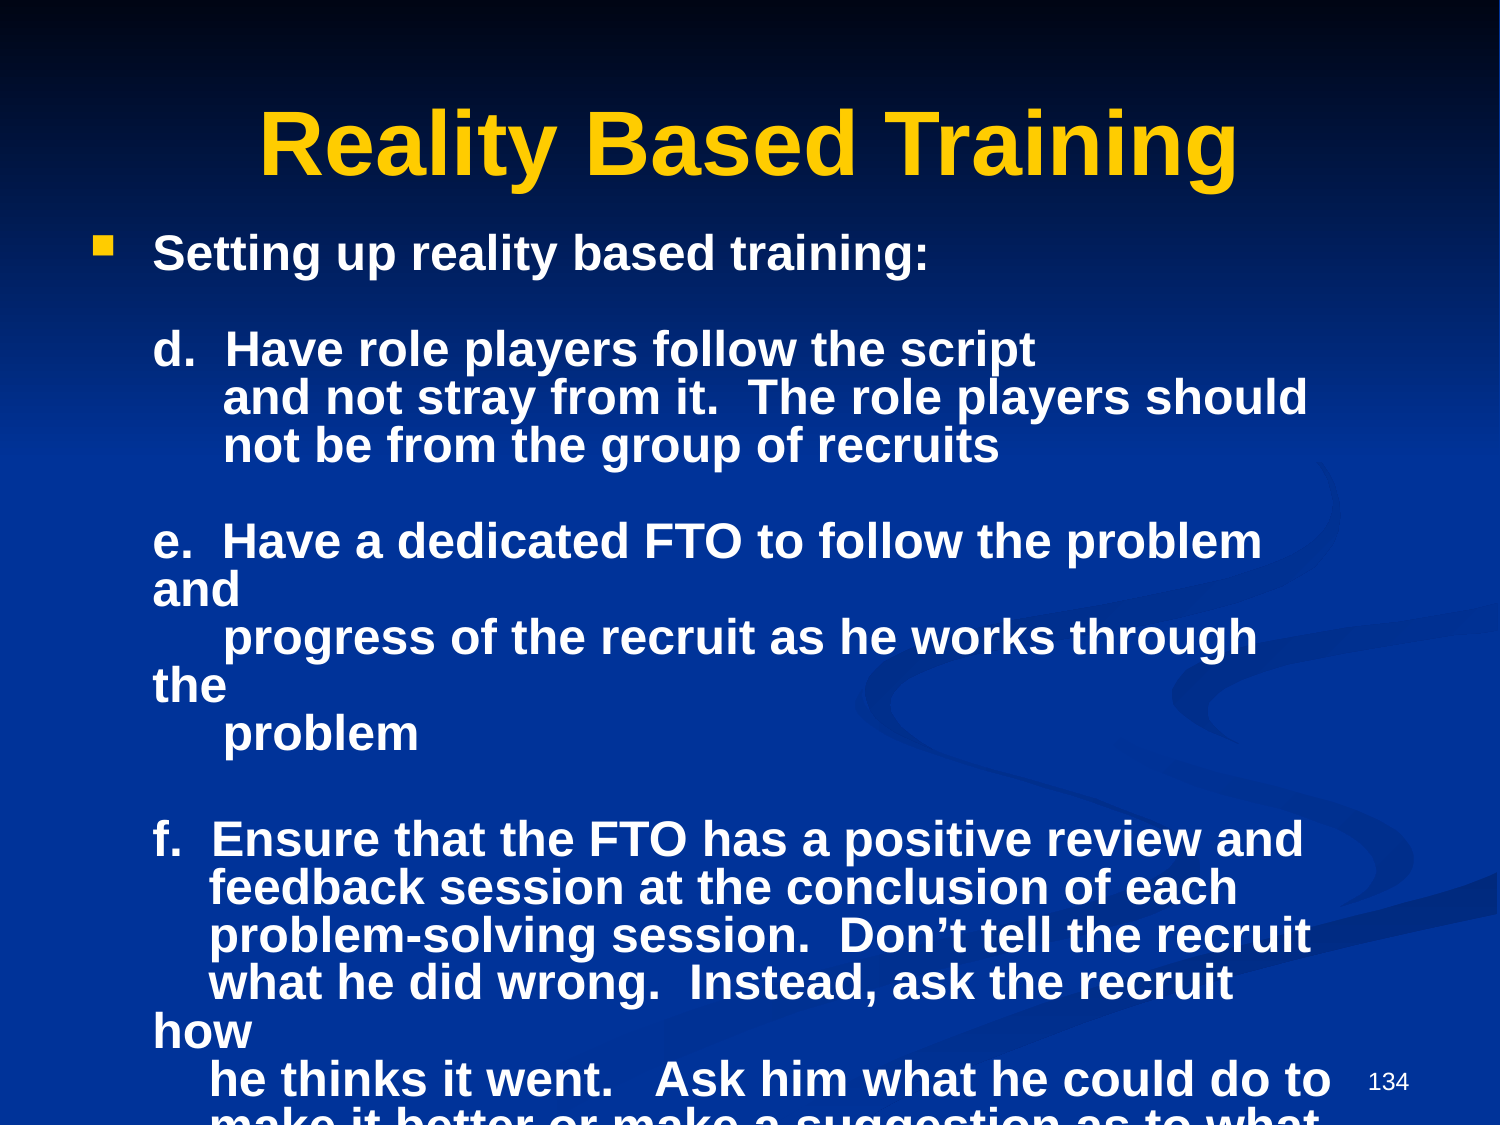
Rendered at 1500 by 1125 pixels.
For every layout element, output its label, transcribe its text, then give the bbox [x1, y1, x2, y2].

slide_number 134 [1363, 1024, 1426, 1104]
title Reality Based Training [74, 44, 1426, 233]
list Setting up reality based training: d. Have role players follow the script and not stray from it. The role players should not be from the group of recruits e. Have a dedicated FTO to follow the problem and progress of the recruit as he works through the problem f. Ensure that the FTO has a positive review and feedback session at the conclusion of each problem-solving session. Don’t tell the recruit what he did wrong. Instead, ask the recruit how he thinks it went. Ask him what he could do to make it better or make a suggestion as to what the recruit may try to make it better. Have the recruit tell you what he did and what he saw [74, 224, 1363, 1125]
